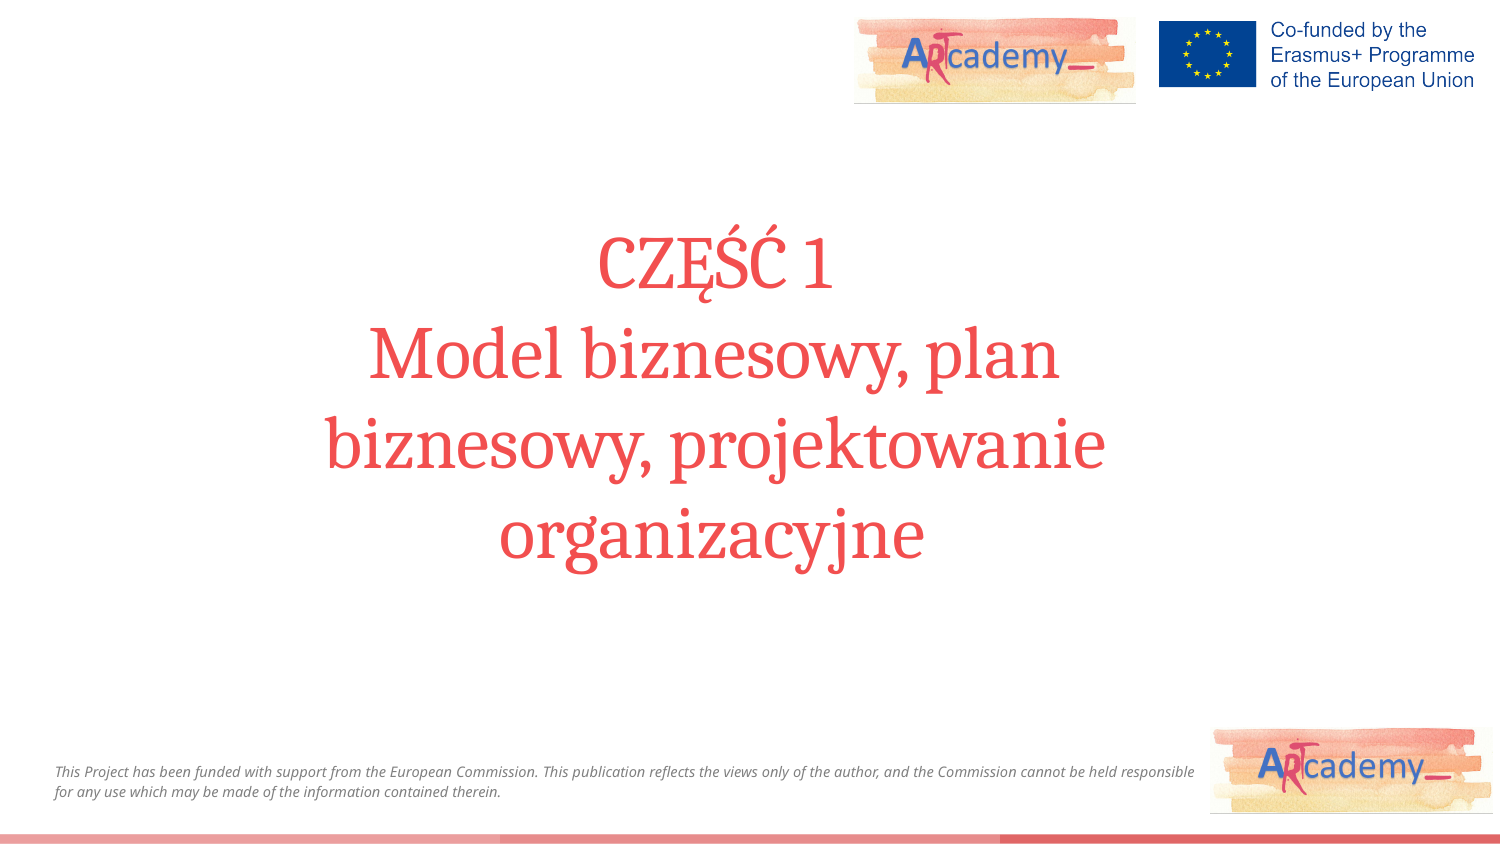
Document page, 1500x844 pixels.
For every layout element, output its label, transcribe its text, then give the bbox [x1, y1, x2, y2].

picture [1158, 21, 1474, 91]
text_box This Project has been funded with support from the European Commission. This publication reflects the views only of the author, and the Commission cannot be held responsible for any use which may be made of the information contained therein. [39, 754, 1205, 799]
title CZĘŚĆ 1 Model biznesowy, plan biznesowy, projektowanie organizacyjne [181, 210, 1249, 589]
picture [854, 0, 1137, 134]
picture [1210, 709, 1493, 844]
